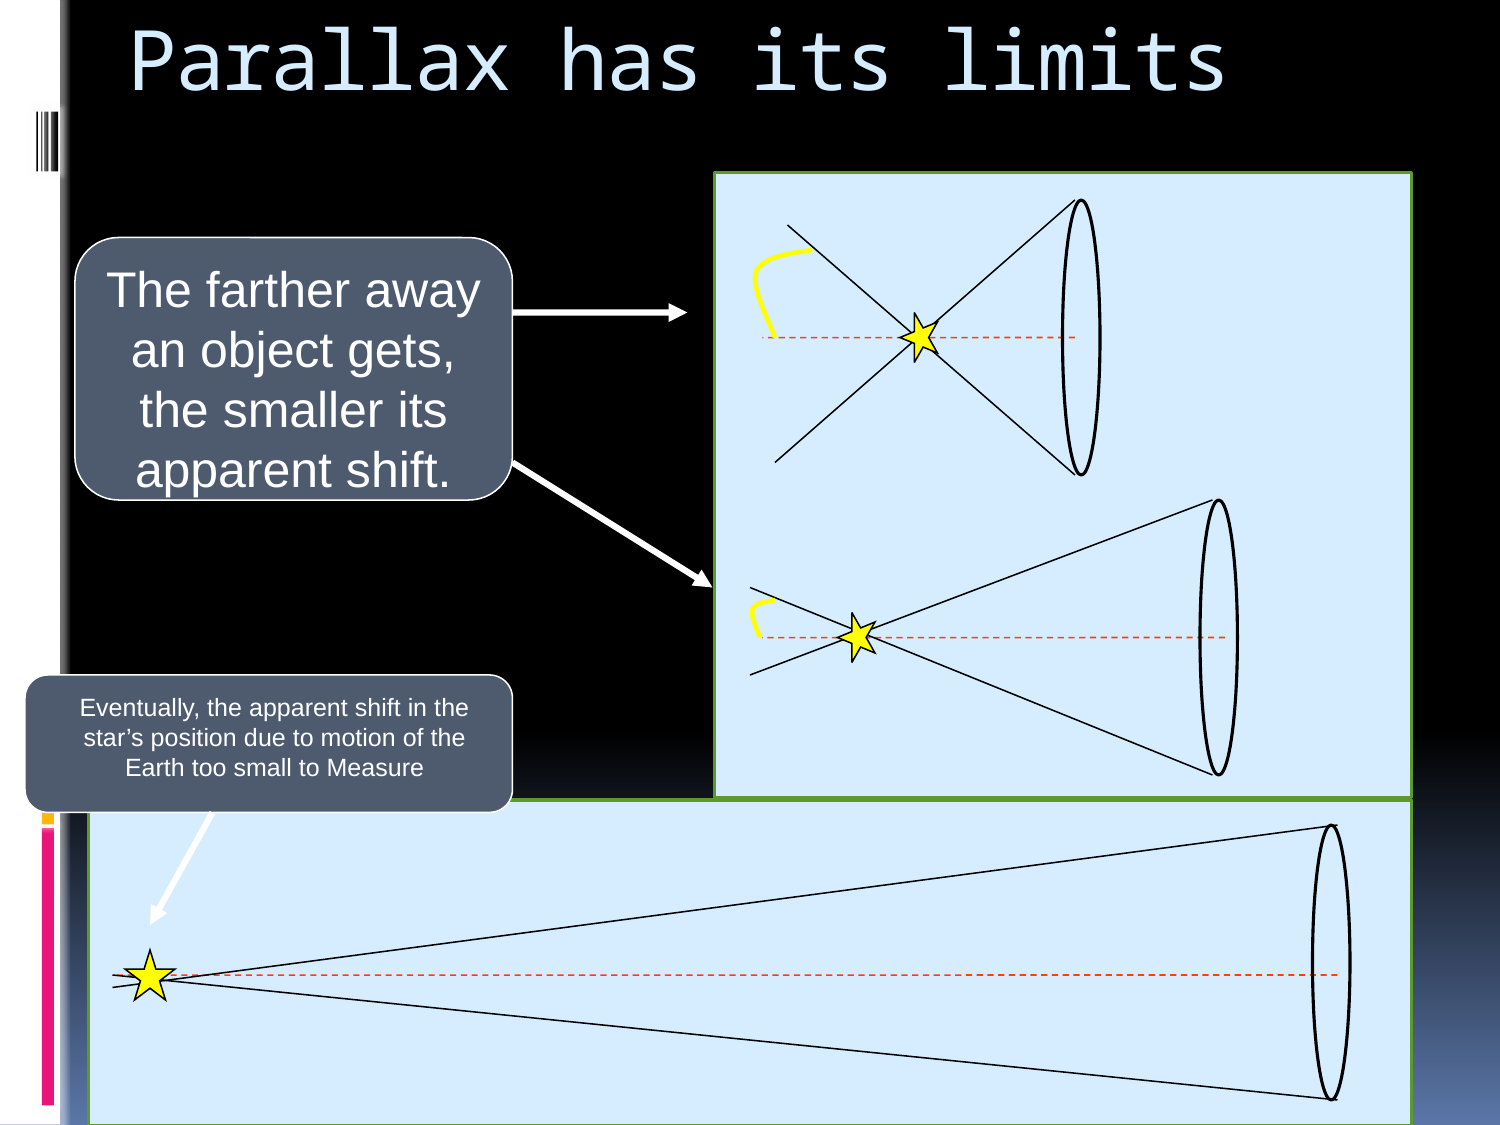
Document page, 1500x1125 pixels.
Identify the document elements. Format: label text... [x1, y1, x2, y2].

text_box [24, 674, 513, 813]
text_box [210, 798, 1413, 1052]
text_box [512, 306, 688, 319]
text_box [112, 824, 1351, 1101]
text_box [749, 199, 1101, 476]
text_box Eventually, the apparent shift in the star’s position due to motion of the Earth too small to Measure [37, 684, 513, 790]
text_box [87, 813, 1413, 1125]
text_box [713, 171, 1413, 799]
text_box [749, 499, 1238, 776]
text_box [89, 237, 499, 249]
slide_number [1063, 1052, 1413, 1113]
text_box [512, 462, 713, 588]
title Parallax has its limits [112, 0, 1388, 188]
text_box The farther away an object gets, the smaller its apparent shift. [74, 249, 513, 505]
